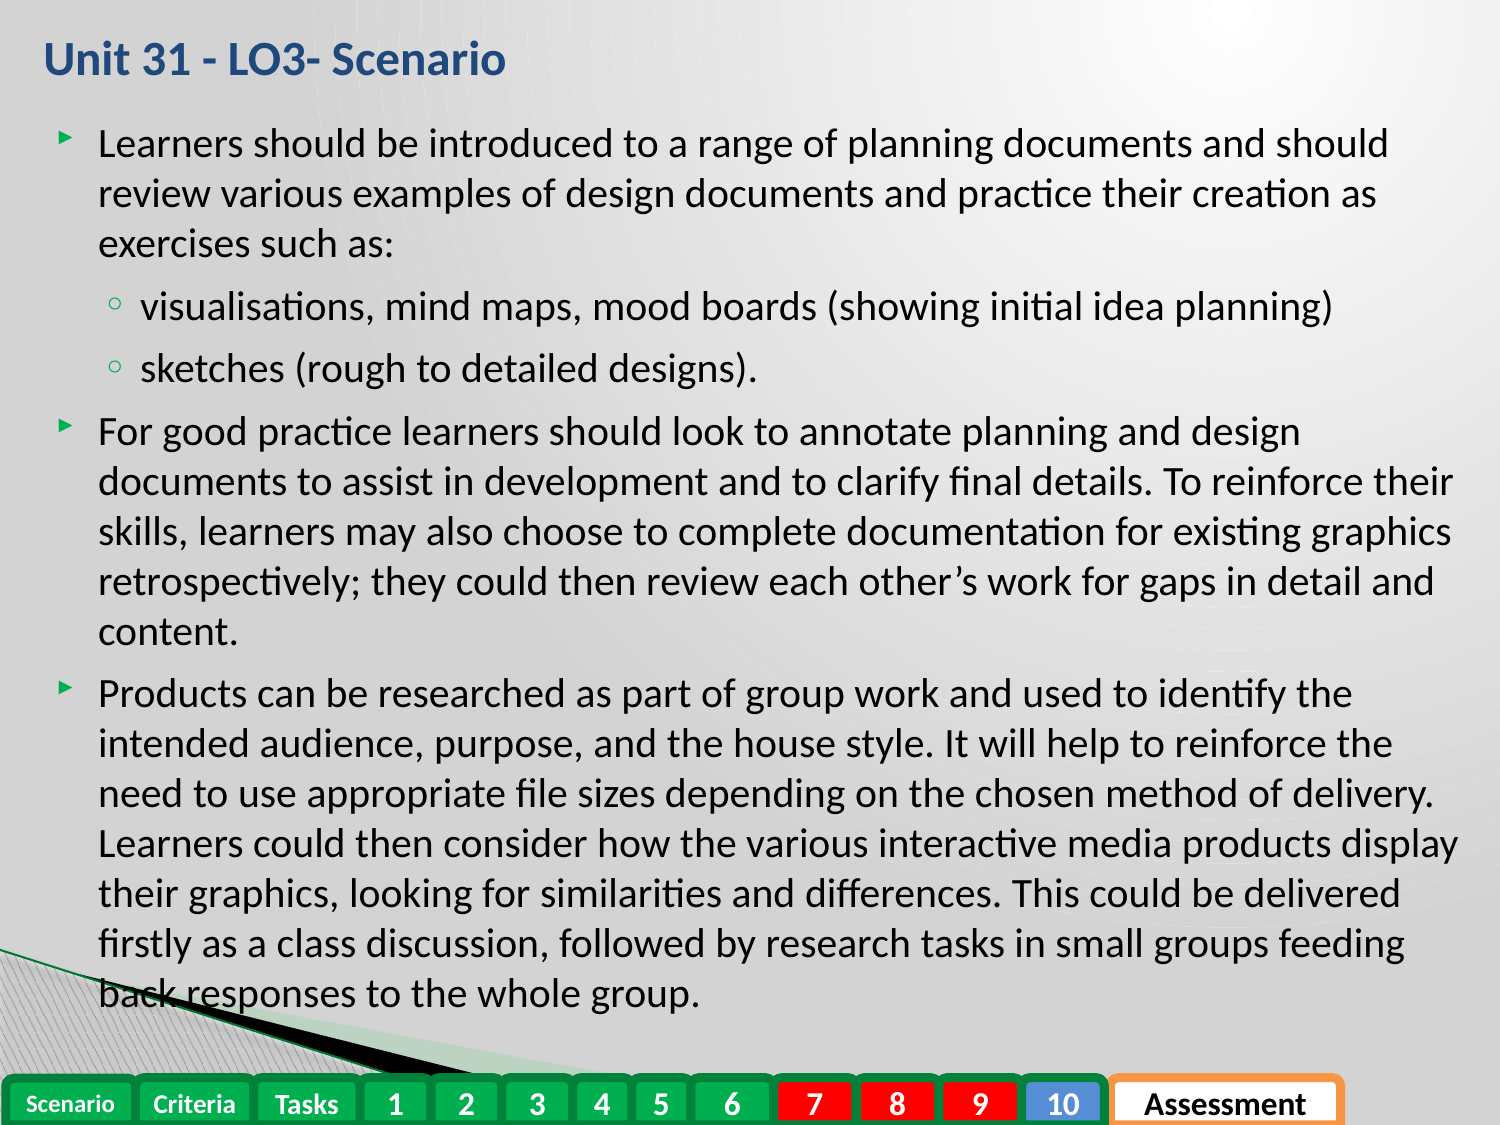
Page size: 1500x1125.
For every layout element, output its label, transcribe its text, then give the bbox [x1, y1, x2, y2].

list Learners should be introduced to a range of planning documents and should review various examples of design documents and practice their creation as exercises such as: visualisations, mind maps, mood boards (showing initial idea planning) sketches (rough to detailed designs). For good practice learners should look to annotate planning and design documents to assist in development and to clarify final details. To reinforce their skills, learners may also choose to complete documentation for existing graphics retrospectively; they could then review each other’s work for gaps in detail and content. Products can be researched as part of group work and used to identify the intended audience, purpose, and the house style. It will help to reinforce the need to use appropriate file sizes depending on the chosen method of delivery. Learners could then consider how the various interactive media products display their graphics, looking for similarities and differences. This could be delivered firstly as a class discussion, followed by research tasks in small groups feeding back responses to the whole group. [23, 108, 1477, 1035]
title Unit 31 - LO3- Scenario [17, 19, 1483, 94]
